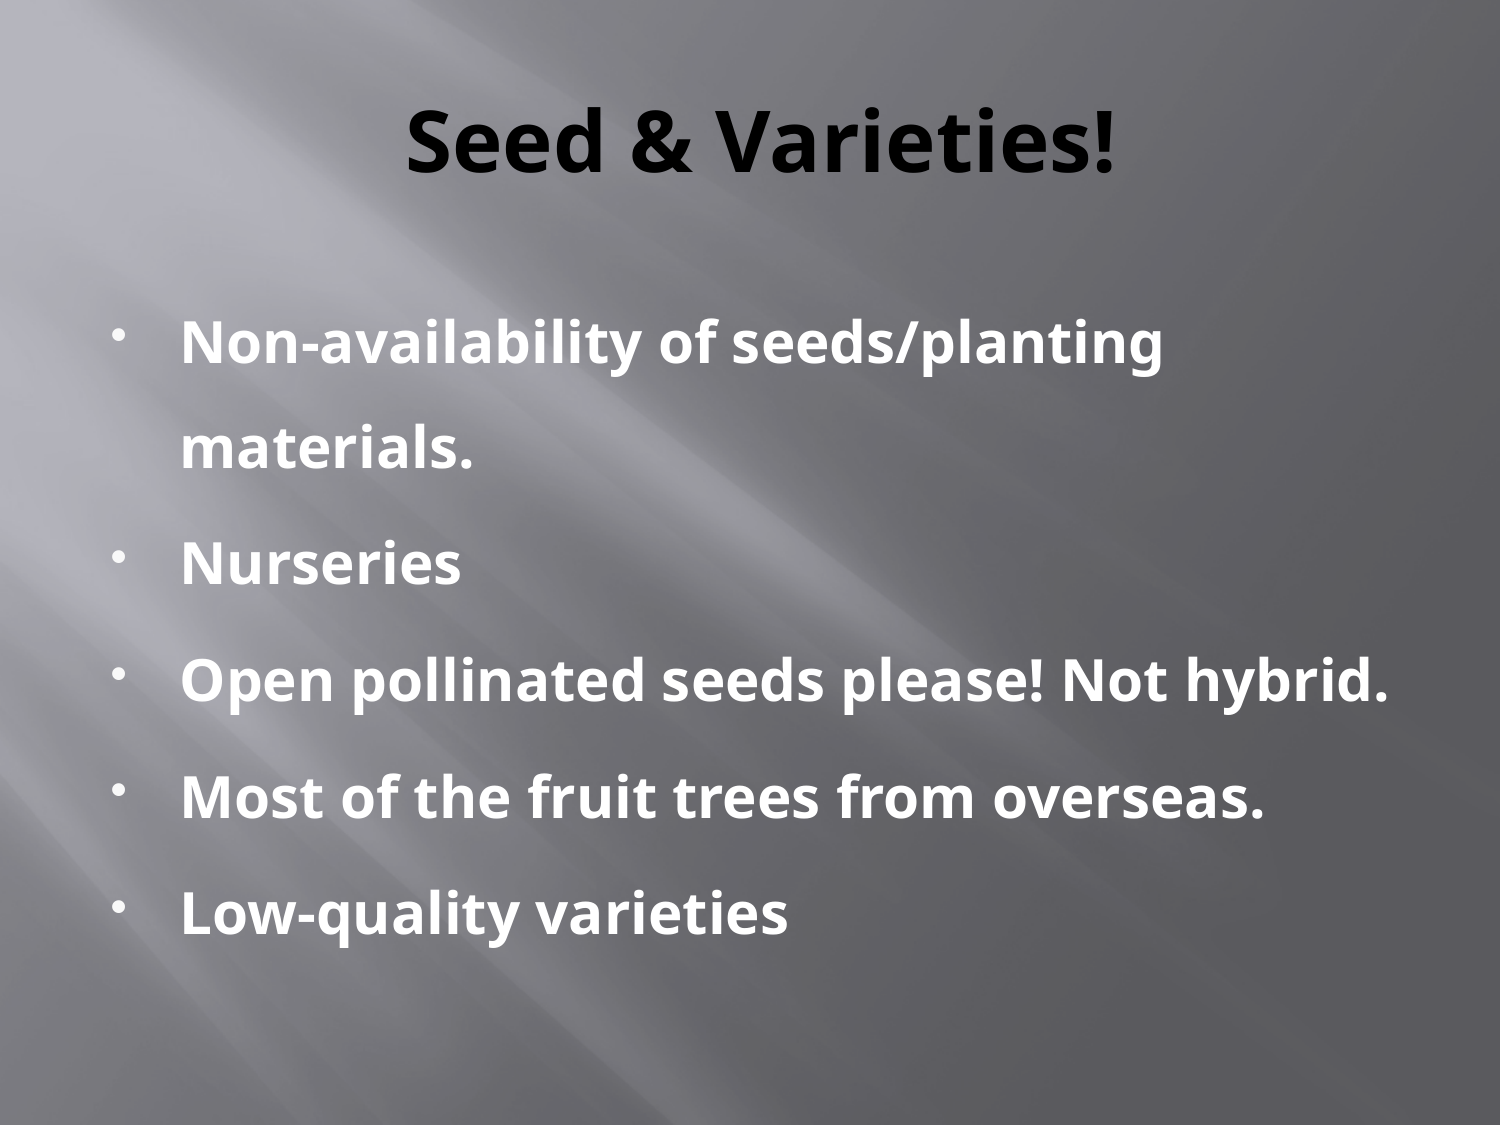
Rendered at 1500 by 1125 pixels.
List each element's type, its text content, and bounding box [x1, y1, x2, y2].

list Non-availability of seeds/planting materials. Nurseries Open pollinated seeds please! Not hybrid. Most of the fruit trees from overseas. Low-quality varieties [75, 262, 1425, 1035]
title Seed & Varieties! [75, 45, 1425, 233]
